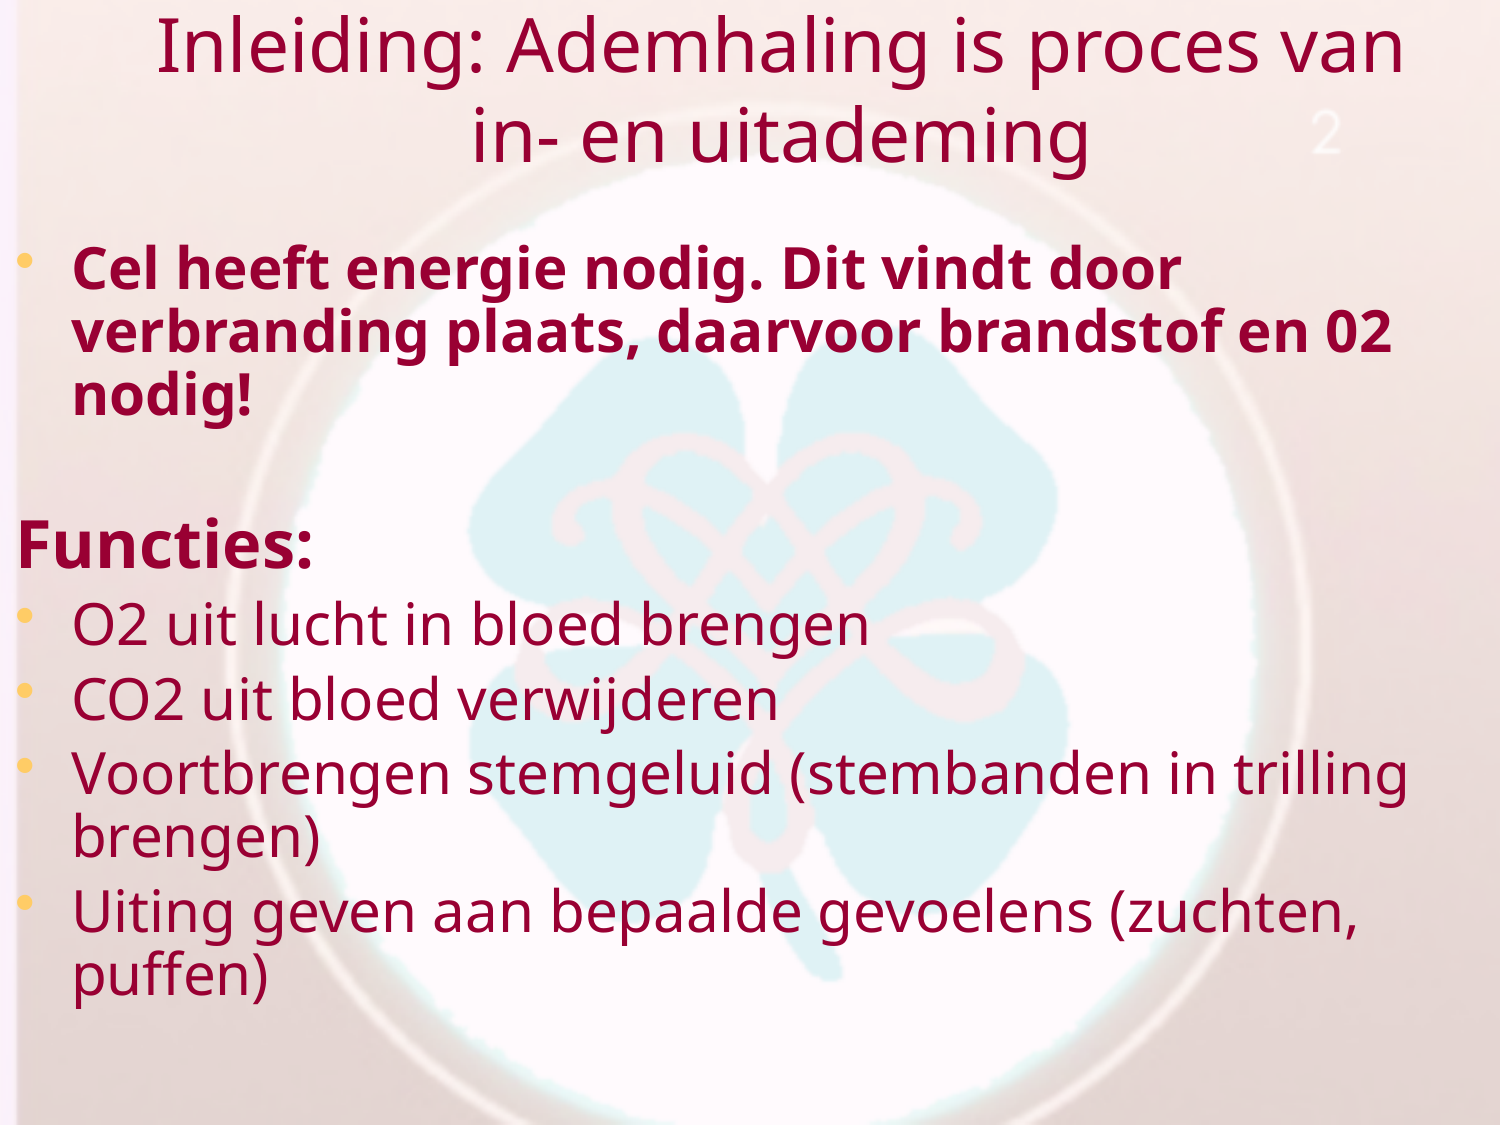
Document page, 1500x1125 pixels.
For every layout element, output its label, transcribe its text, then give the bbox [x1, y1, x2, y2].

title Inleiding: Ademhaling is proces van in- en uitademing [112, 0, 1452, 175]
picture [0, 0, 1500, 231]
list Cel heeft energie nodig. Dit vindt door verbranding plaats, daarvoor brandstof en 02 nodig! Functies: O2 uit lucht in bloed brengen CO2 uit bloed verwijderen Voortbrengen stemgeluid (stembanden in trilling brengen) Uiting geven aan bepaalde gevoelens (zuchten, puffen) [0, 231, 1500, 1125]
